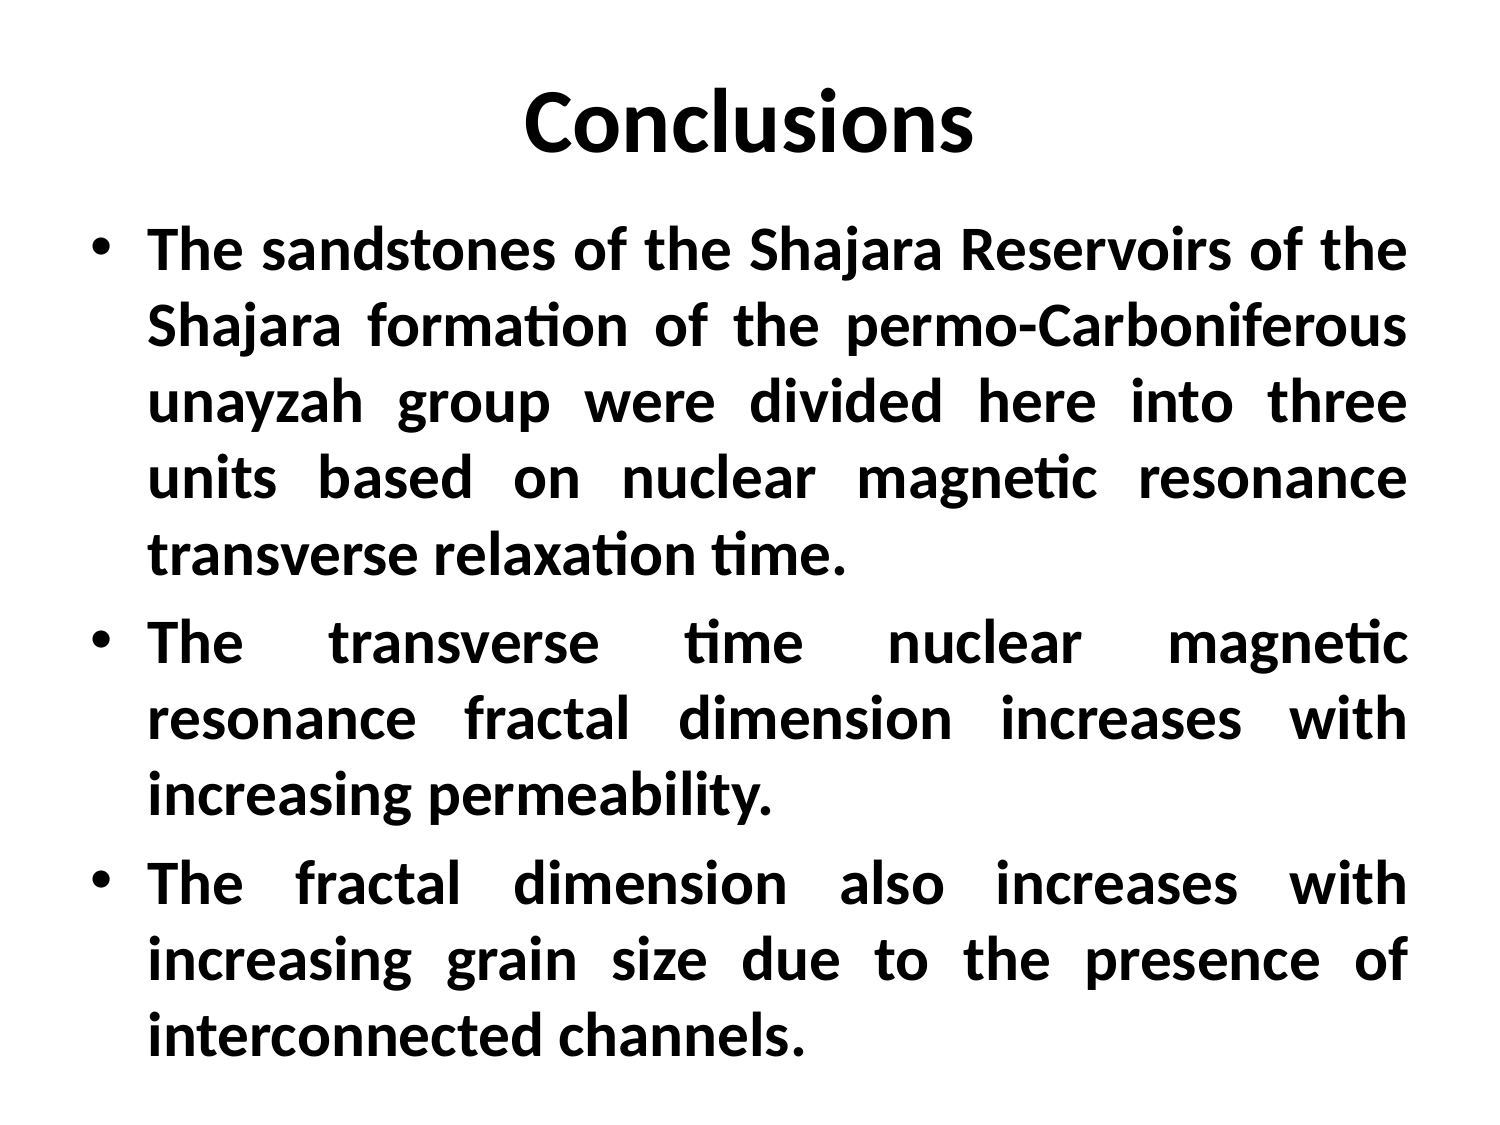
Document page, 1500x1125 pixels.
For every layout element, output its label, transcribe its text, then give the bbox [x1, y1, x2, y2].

title Conclusions [75, 45, 1425, 188]
list The sandstones of the Shajara Reservoirs of the Shajara formation of the permo-Carboniferous unayzah group were divided here into three units based on nuclear magnetic resonance transverse relaxation time. The transverse time nuclear magnetic resonance fractal dimension increases with increasing permeability. The fractal dimension also increases with increasing grain size due to the presence of interconnected channels. [75, 200, 1425, 1088]
